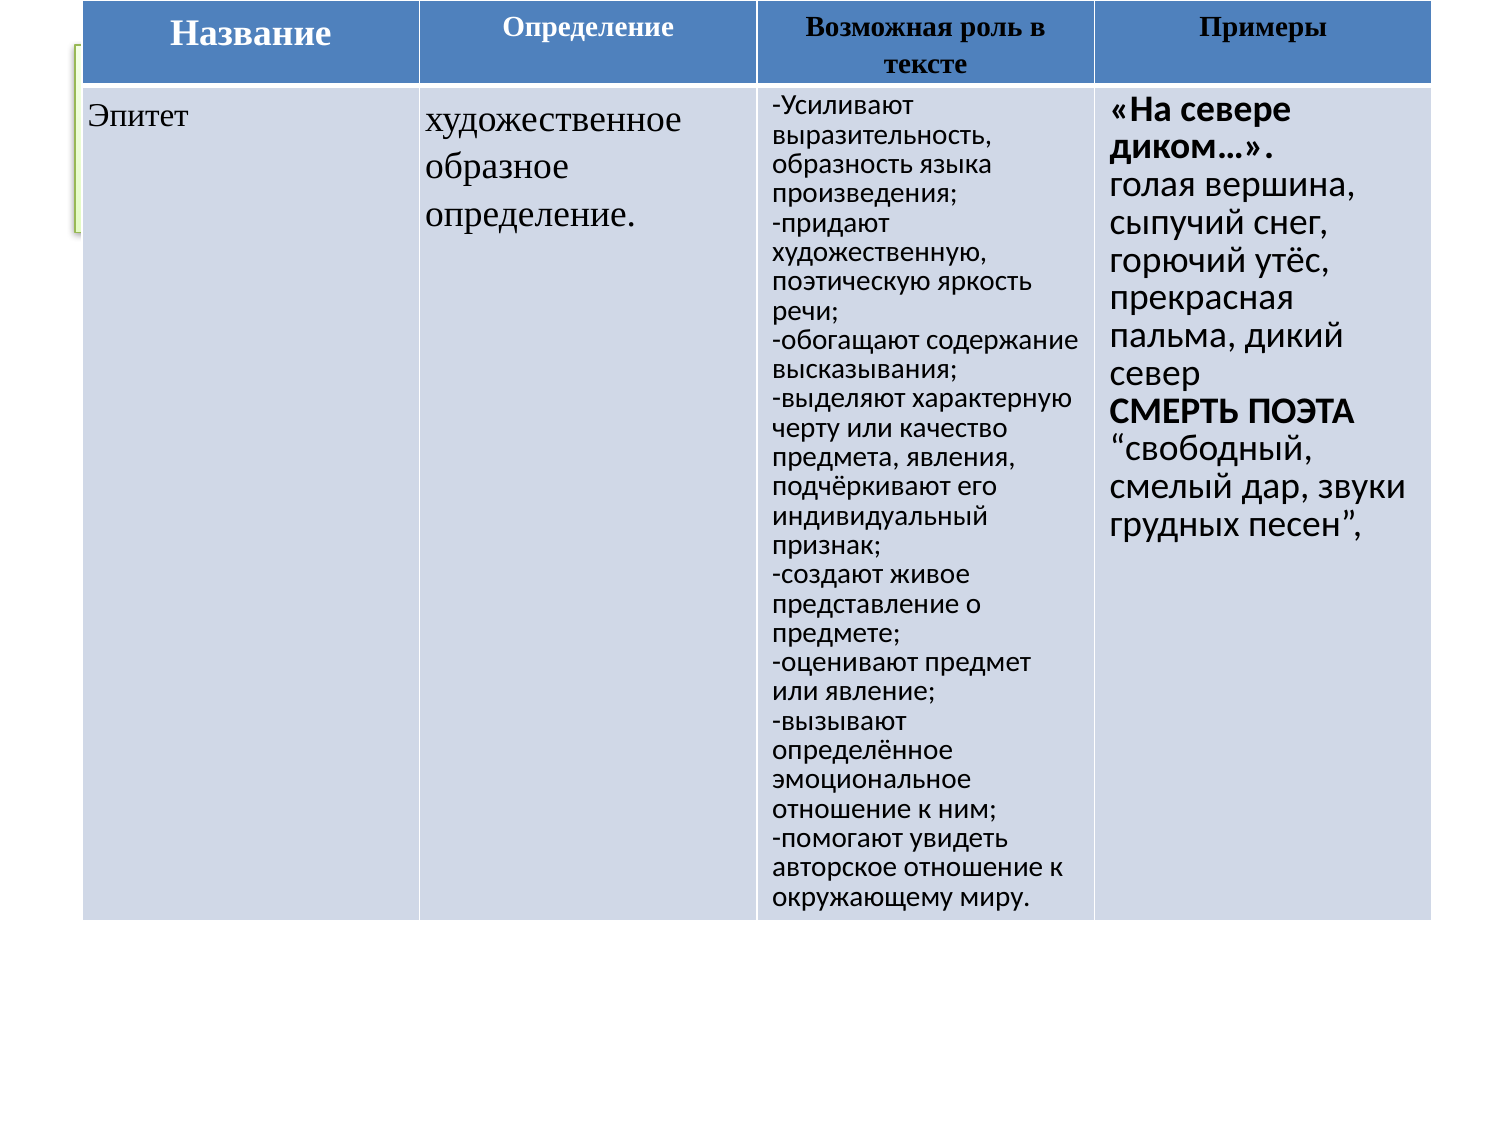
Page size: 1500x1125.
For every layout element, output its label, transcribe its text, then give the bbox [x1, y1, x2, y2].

table_header Определение [420, 1, 756, 83]
title Роль изобразительно-выразительных средств в тексте [74, 44, 81, 233]
table_cell «На севере диком…». голая вершина, сыпучий снег, горючий утёс, прекрасная пальма, дикий север СМЕРТЬ ПОЭТА “свободный, смелый дар, звуки грудных песен”, [1095, 88, 1431, 920]
table_cell художественное образное определение. [420, 88, 756, 920]
table_cell Эпитет [83, 88, 419, 920]
table_header Примеры [1095, 1, 1431, 83]
table_cell -Усиливают выразительность, образность языка произведения; -придают художественную, поэтическую яркость речи; -обогащают содержание высказывания; -выделяют характерную черту или качество предмета, явления, подчёркивают его индивидуальный признак; -создают живое представление о предмете; -оценивают предмет или явление; -вызывают определённое эмоциональное отношение к ним; -помогают увидеть авторское отношение к окружающему миру. [758, 88, 1094, 920]
table_header Возможная роль в тексте [758, 1, 1094, 83]
table_header Название [83, 1, 419, 83]
